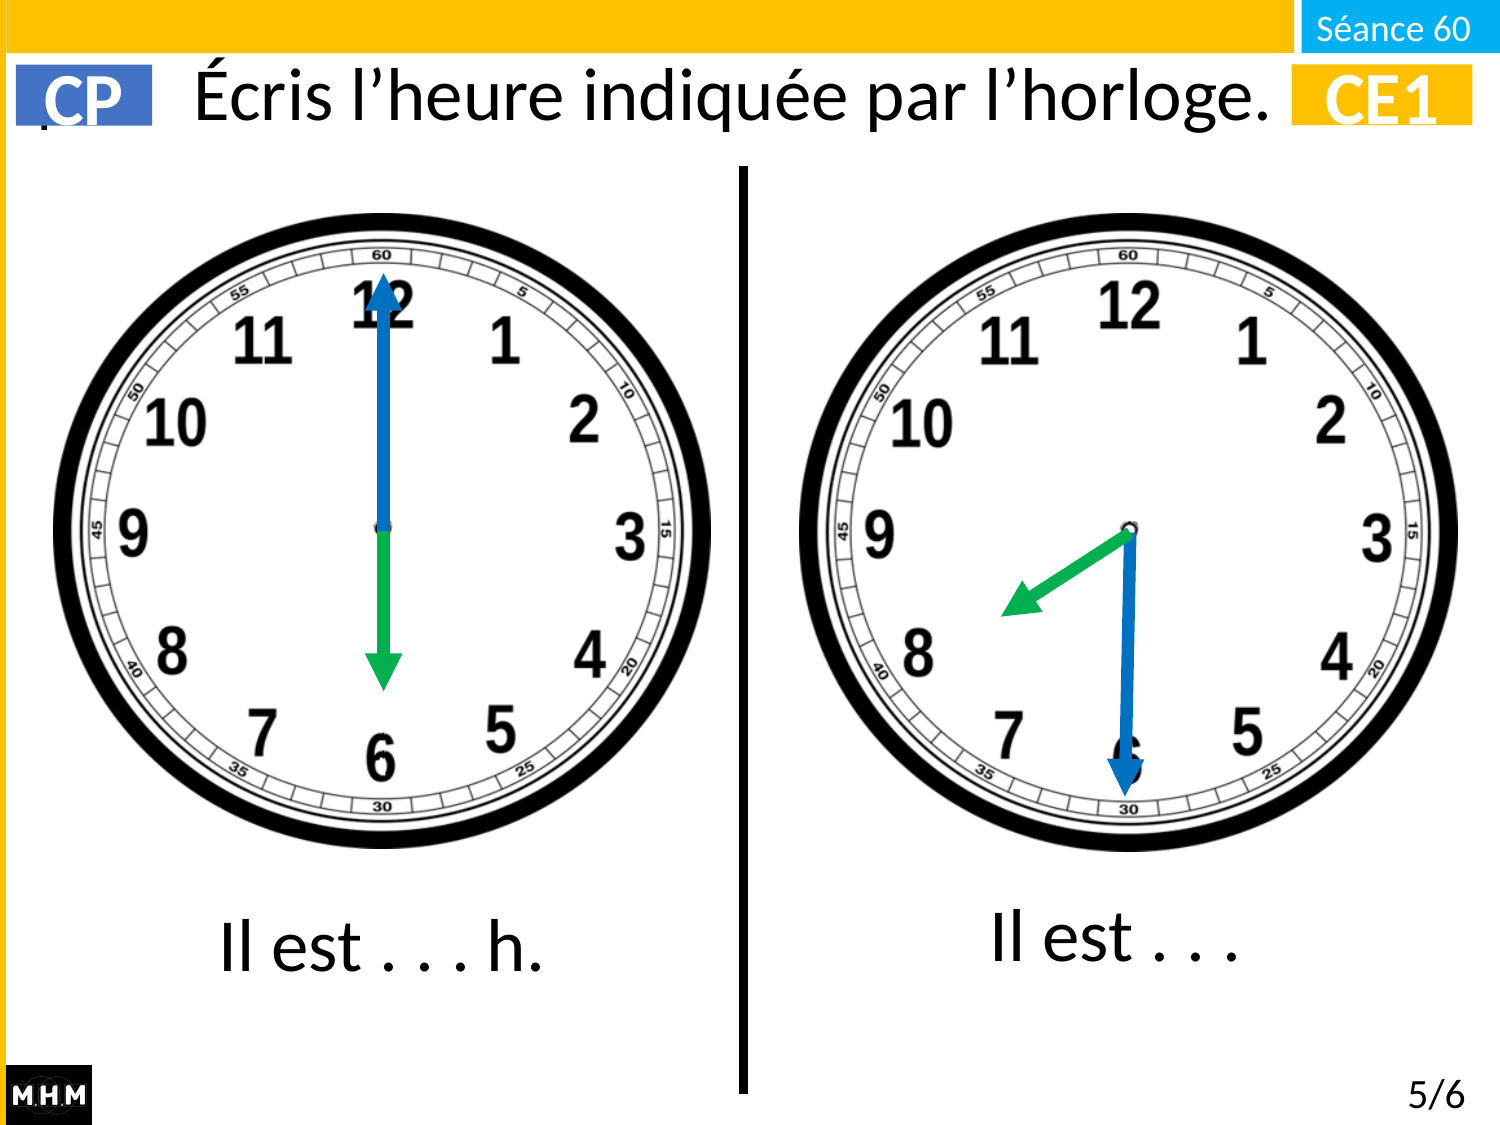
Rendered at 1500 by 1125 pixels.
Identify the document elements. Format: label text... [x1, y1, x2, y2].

title Écris l’heure indiquée par l’horloge. [178, 46, 1473, 146]
text_box Il est . . . [974, 888, 1366, 988]
text_box CE1 [1291, 63, 1474, 126]
picture [6, 1065, 92, 1125]
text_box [799, 213, 1458, 852]
list 5/6 [1373, 1064, 1500, 1125]
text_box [53, 213, 711, 849]
text_box Il est . . . h. [203, 897, 595, 997]
text_box CP [15, 64, 153, 127]
